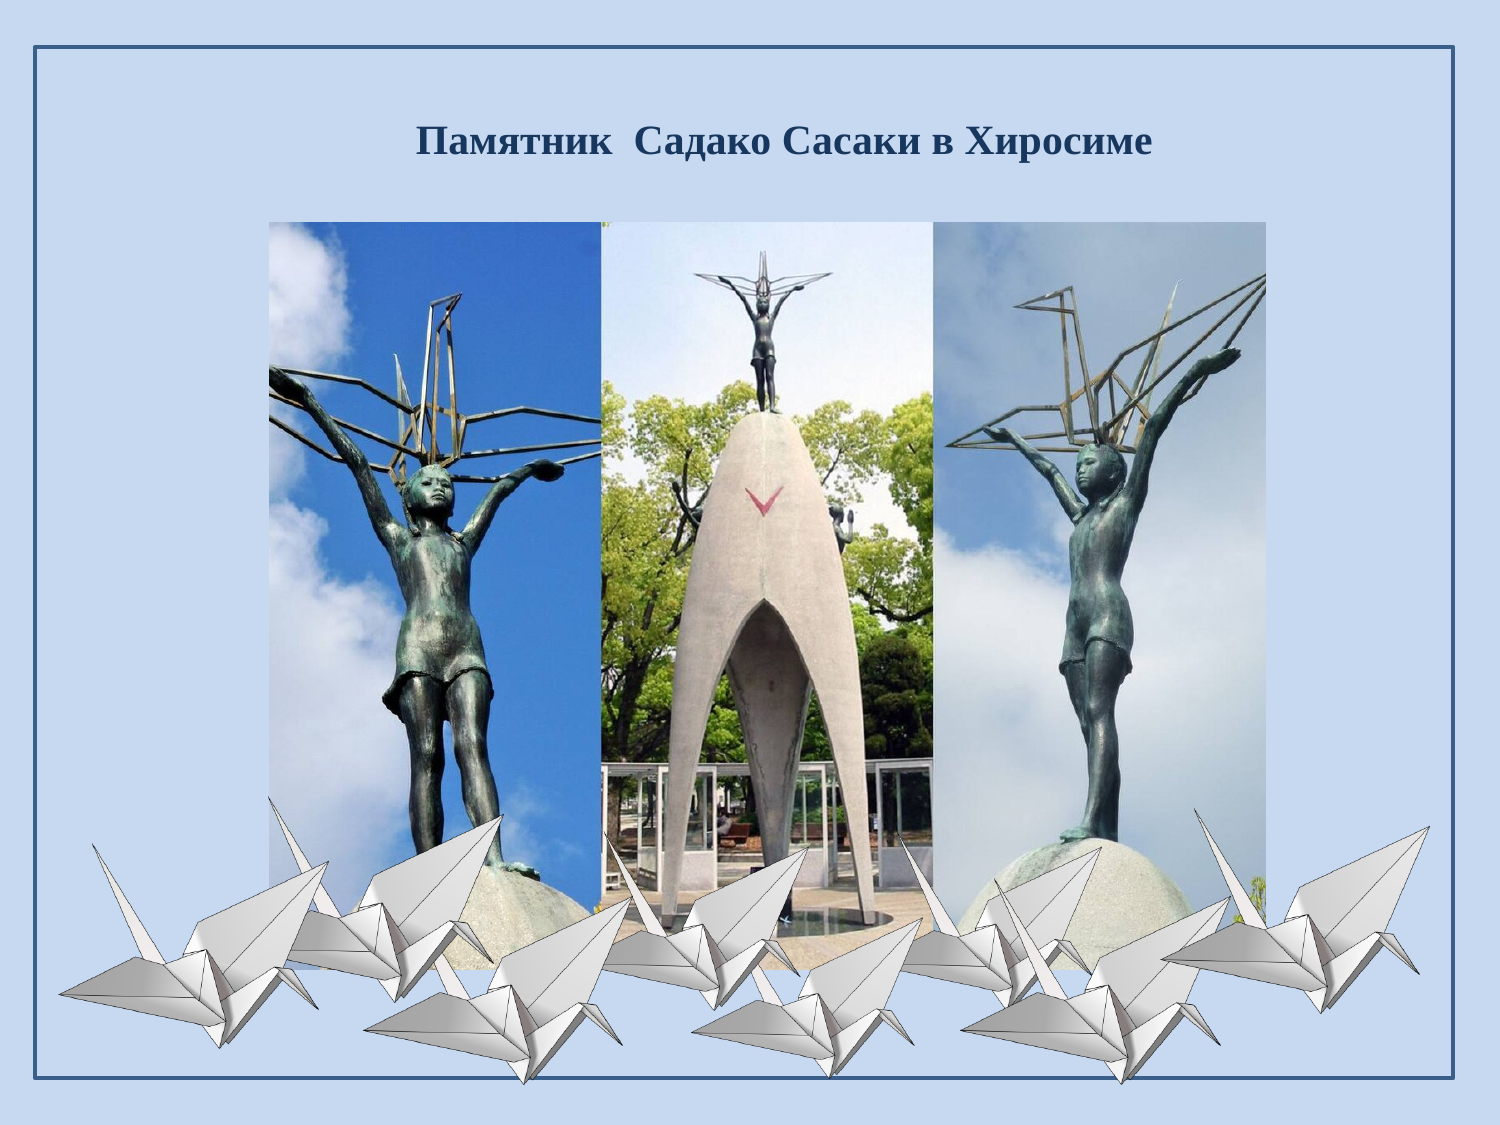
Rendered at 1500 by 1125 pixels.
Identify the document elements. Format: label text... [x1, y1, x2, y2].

text_box [33, 45, 1455, 1080]
picture [58, 222, 1430, 1085]
text_box Памятник Садако Сасаки в Хиросиме [401, 105, 1168, 171]
